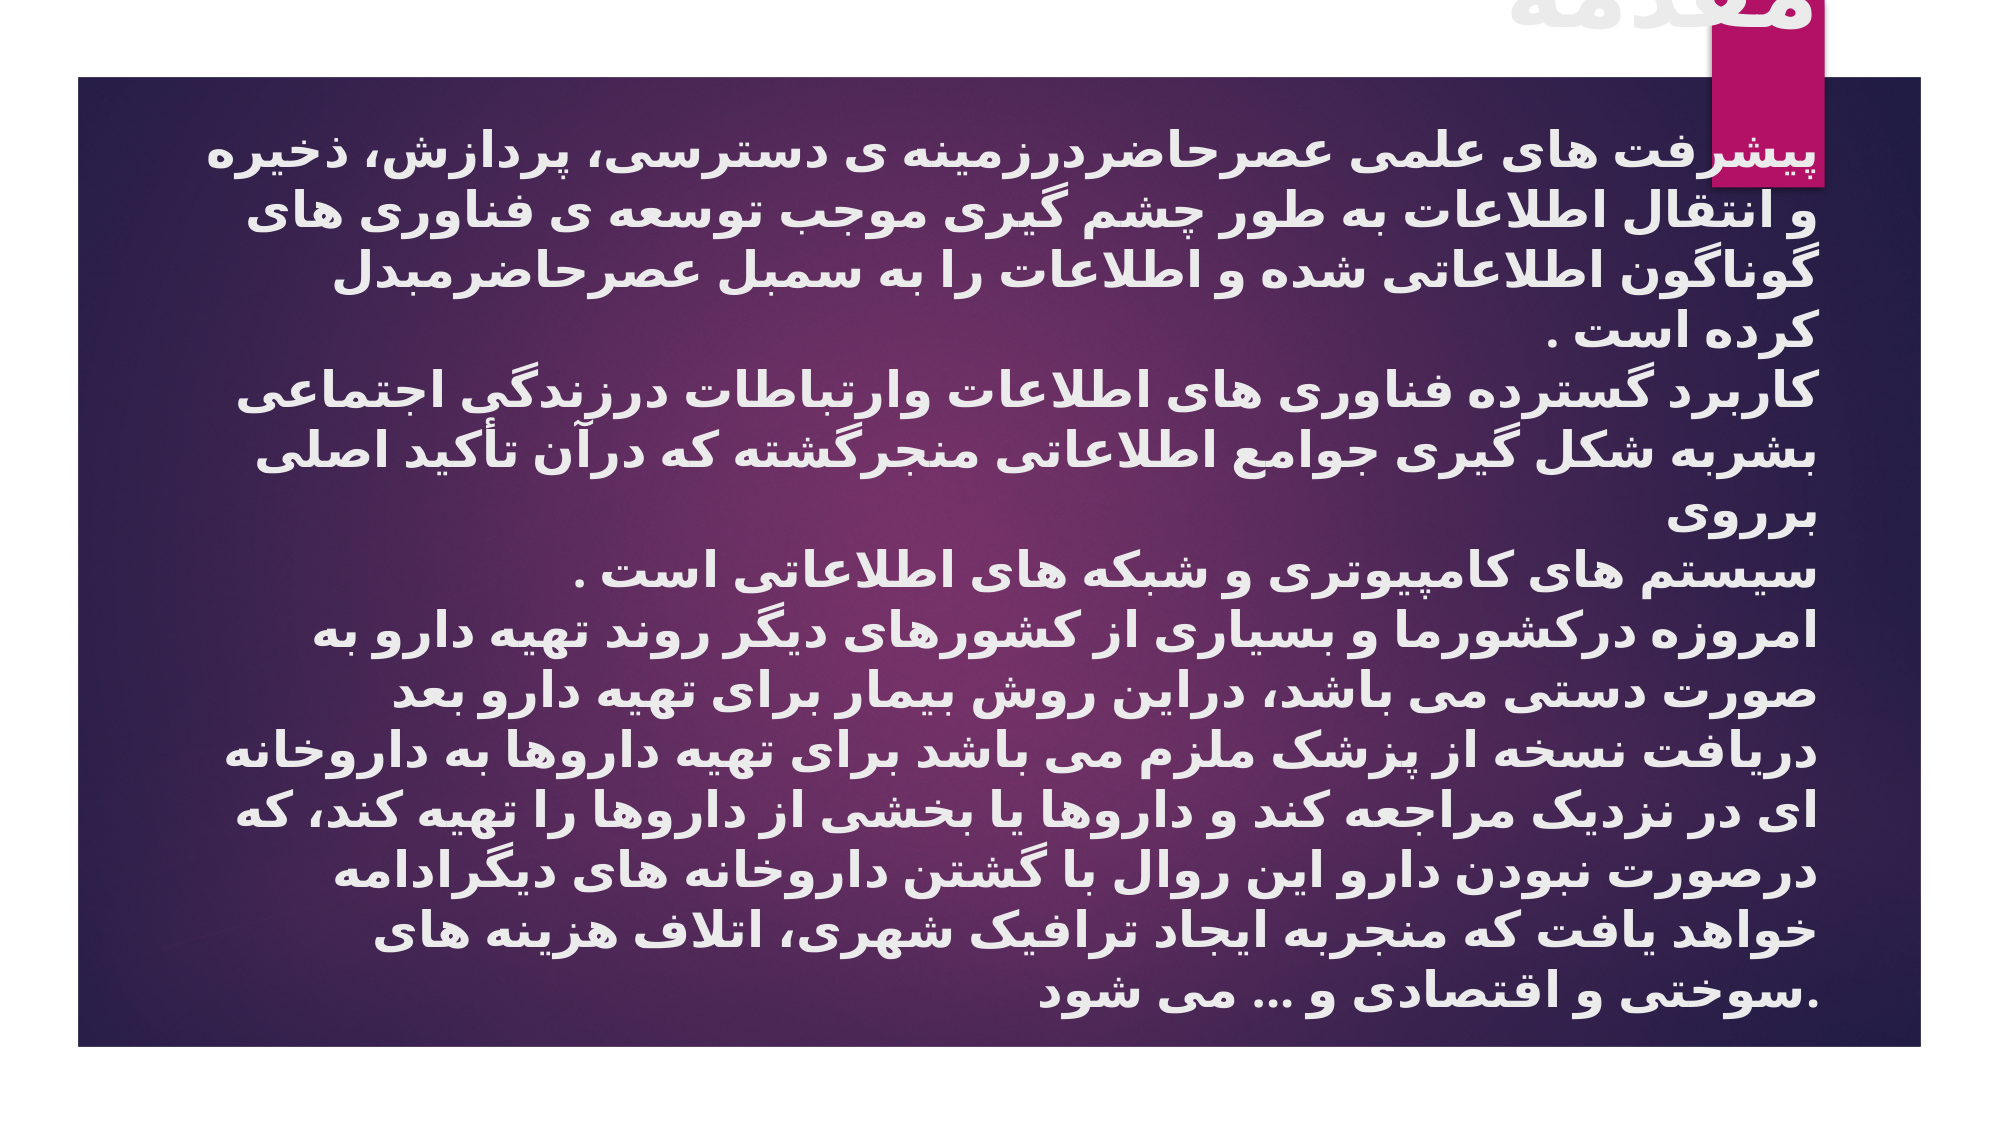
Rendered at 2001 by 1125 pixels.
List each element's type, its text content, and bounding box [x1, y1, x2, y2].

title مقدمه پیشرفت های علمی عصرحاضردرزمینه ی دسترسی، پردازش، ذخیره و انتقال اطلاعات به طور چشم گیری موجب توسعه ی فناوری های گوناگون اطلاعاتی شده و اطلاعات را به سمبل عصرحاضرمبدل کرده است . کاربرد گسترده فناوری های اطلاعات وارتباطات درزندگی اجتماعی بشربه شکل گیری جوامع اطلاعاتی منجرگشته که درآن تأکید اصلی برروی سیستم های کامپیوتری و شبکه های اطلاعاتی است . امروزه درکشورما و بسیاری از کشورهای دیگر روند تهیه دارو به صورت دستی می باشد، دراین روش بیمار برای تهیه دارو بعد دریافت نسخه از پزشک ملزم می باشد برای تهیه داروها به داروخانه ای در نزدیک مراجعه کند و داروها یا بخشی از داروها را تهیه کند، که درصورت نبودن دارو این روال با گشتن داروخانه های دیگرادامه خواهد یافت که منجربه ایجاد ترافیک شهری، اتلاف هزینه های سوختی و اقتصادی و ... می شود. [189, 134, 1836, 1086]
